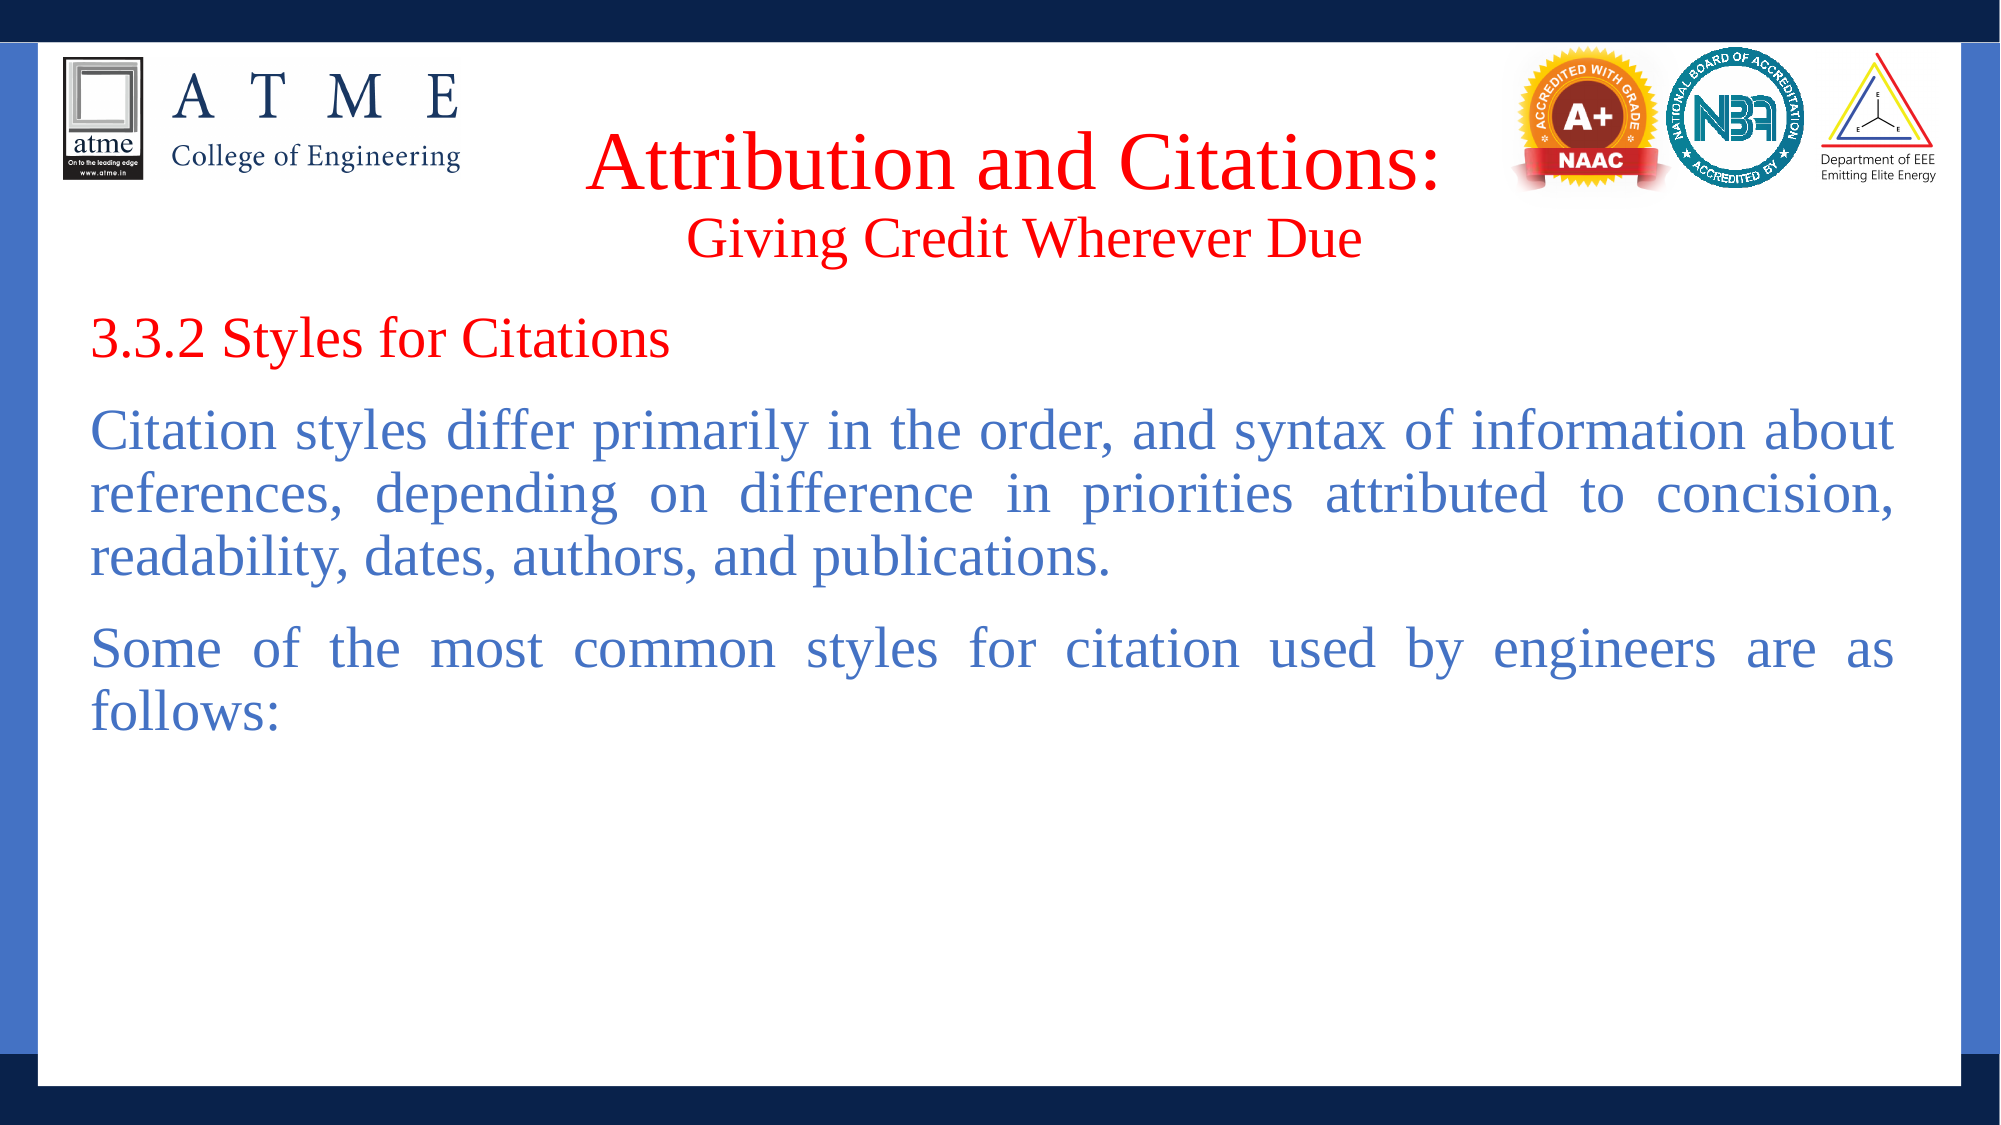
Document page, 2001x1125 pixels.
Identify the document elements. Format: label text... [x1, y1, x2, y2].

picture [1815, 49, 1939, 184]
picture [1531, 60, 1651, 99]
list 3.3.2 Styles for Citations Citation styles differ primarily in the order, and syntax of information about references, depending on difference in priorities attributed to concision, readability, dates, authors, and publications. Some of the most common styles for citation used by engineers are as follows: [75, 299, 1912, 1025]
title Attribution and Citations: Giving Credit Wherever Due [350, 99, 1700, 288]
picture [0, 1054, 2000, 1125]
picture [63, 57, 461, 180]
picture [1666, 47, 1804, 188]
picture [0, 0, 2000, 43]
